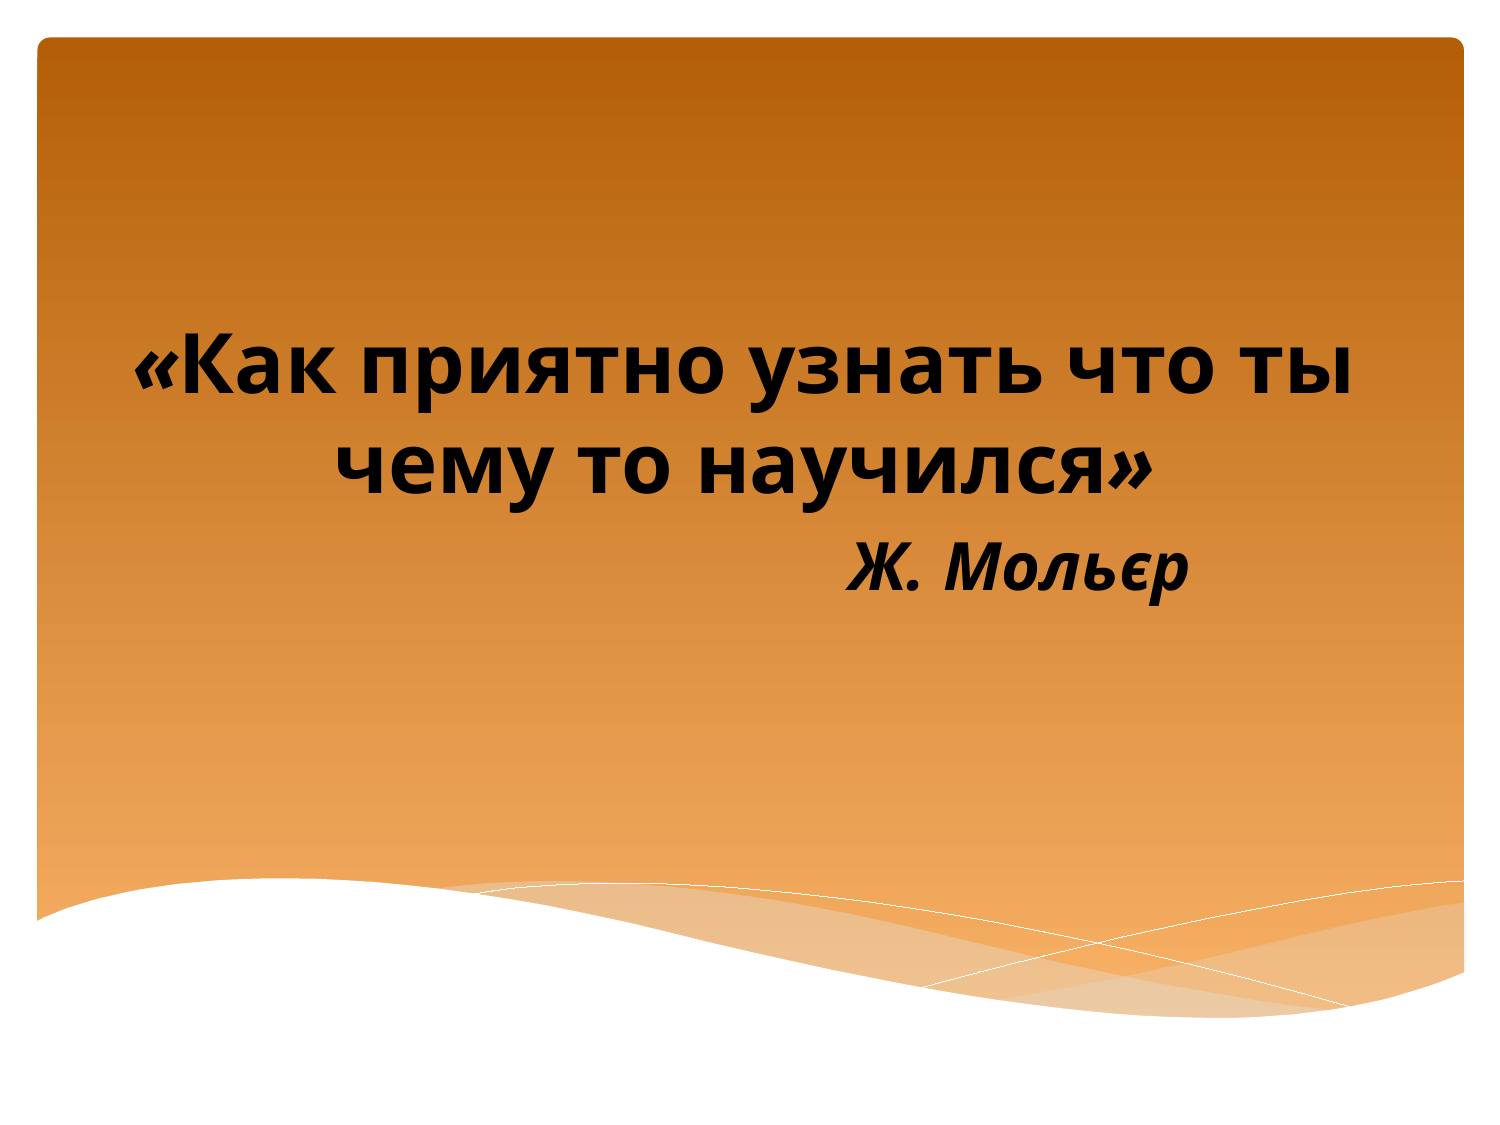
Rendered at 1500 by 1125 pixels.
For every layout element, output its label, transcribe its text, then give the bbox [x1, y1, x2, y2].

subtitle «Как приятно узнать что ты чему то научился» Ж. Мольєр [41, 302, 1448, 807]
